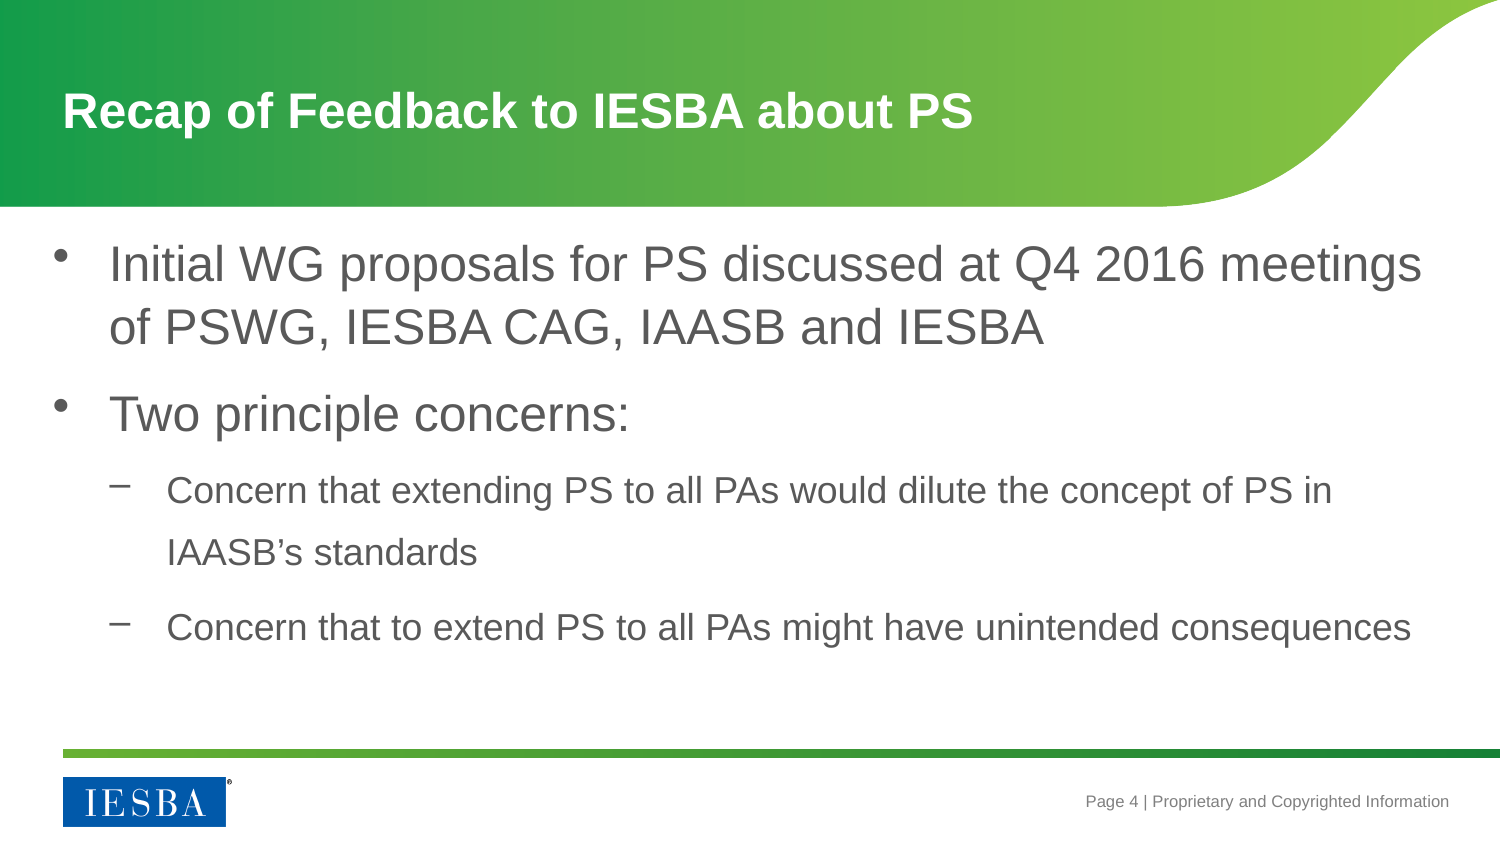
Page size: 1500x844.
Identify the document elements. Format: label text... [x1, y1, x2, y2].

picture [0, 0, 1500, 207]
picture [63, 777, 232, 827]
list Initial WG proposals for PS discussed at Q4 2016 meetings of PSWG, IESBA CAG, IAASB and IESBA Two principle concerns: Concern that extending PS to all PAs would dilute the concept of PS in IAASB’s standards Concern that to extend PS to all PAs might have unintended consequences [37, 221, 1475, 722]
title Recap of Feedback to IESBA about PS [62, 75, 1300, 142]
